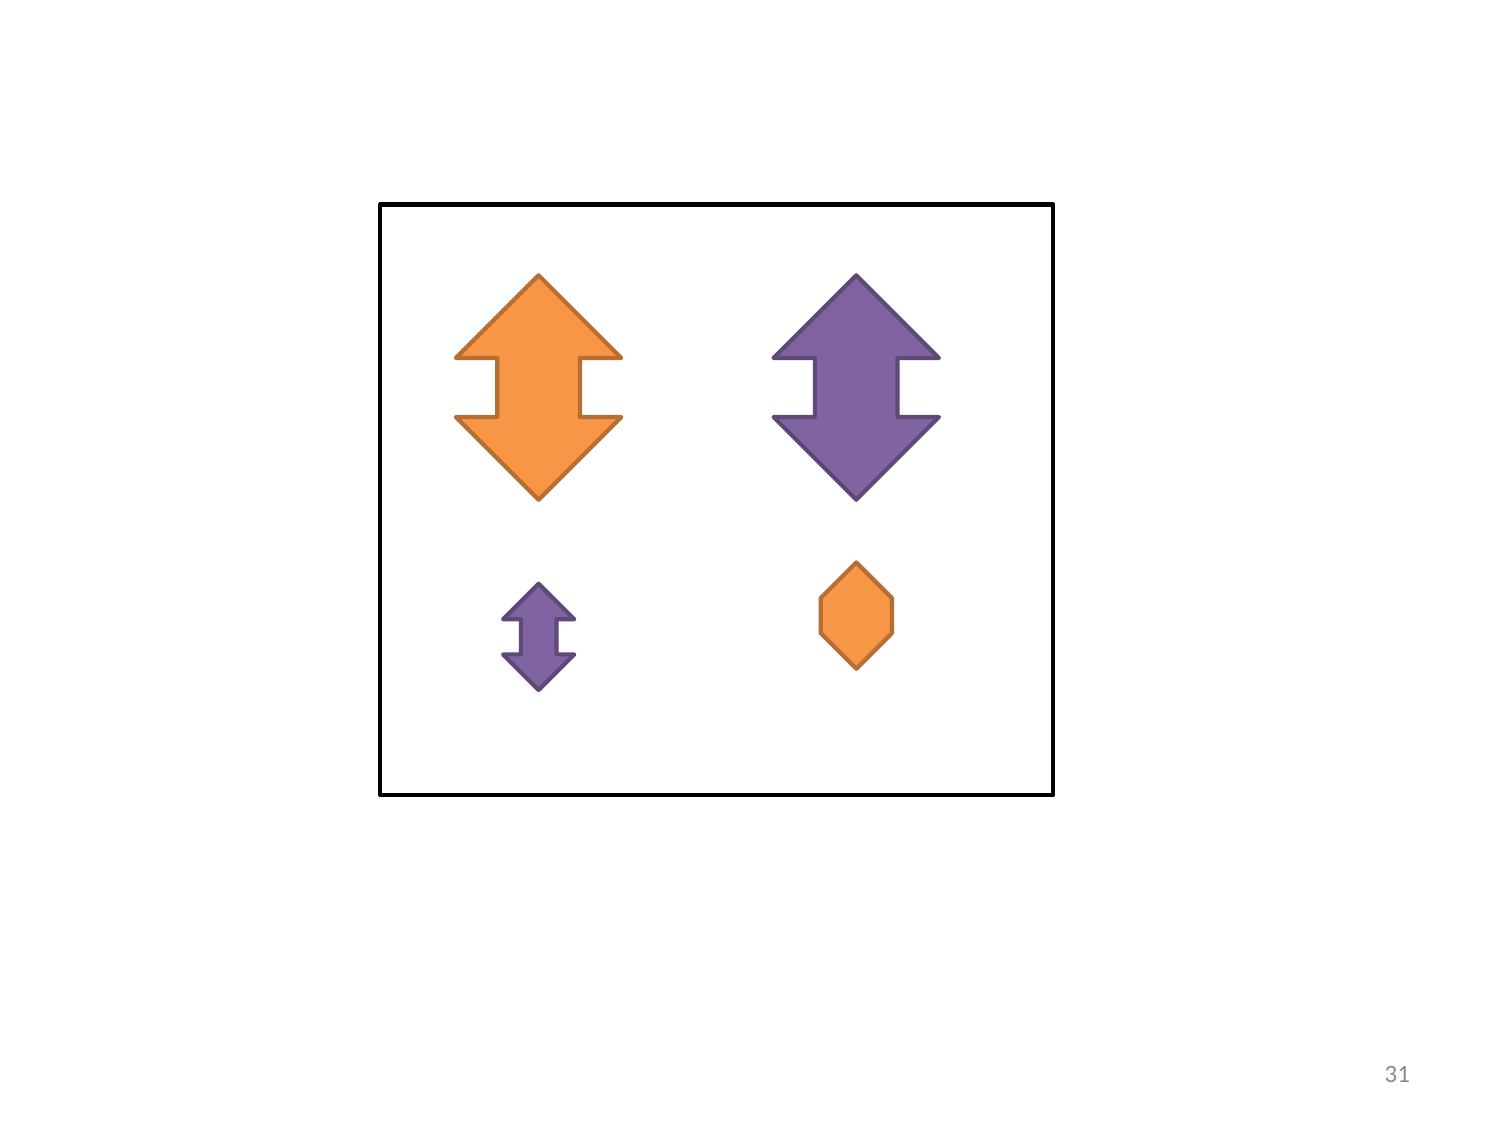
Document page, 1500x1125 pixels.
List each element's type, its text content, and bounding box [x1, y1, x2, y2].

text_box [771, 273, 941, 502]
text_box [453, 273, 624, 502]
slide_number 31 [1074, 1042, 1425, 1103]
text_box [818, 560, 895, 671]
text_box [378, 202, 1055, 797]
text_box [501, 581, 577, 693]
